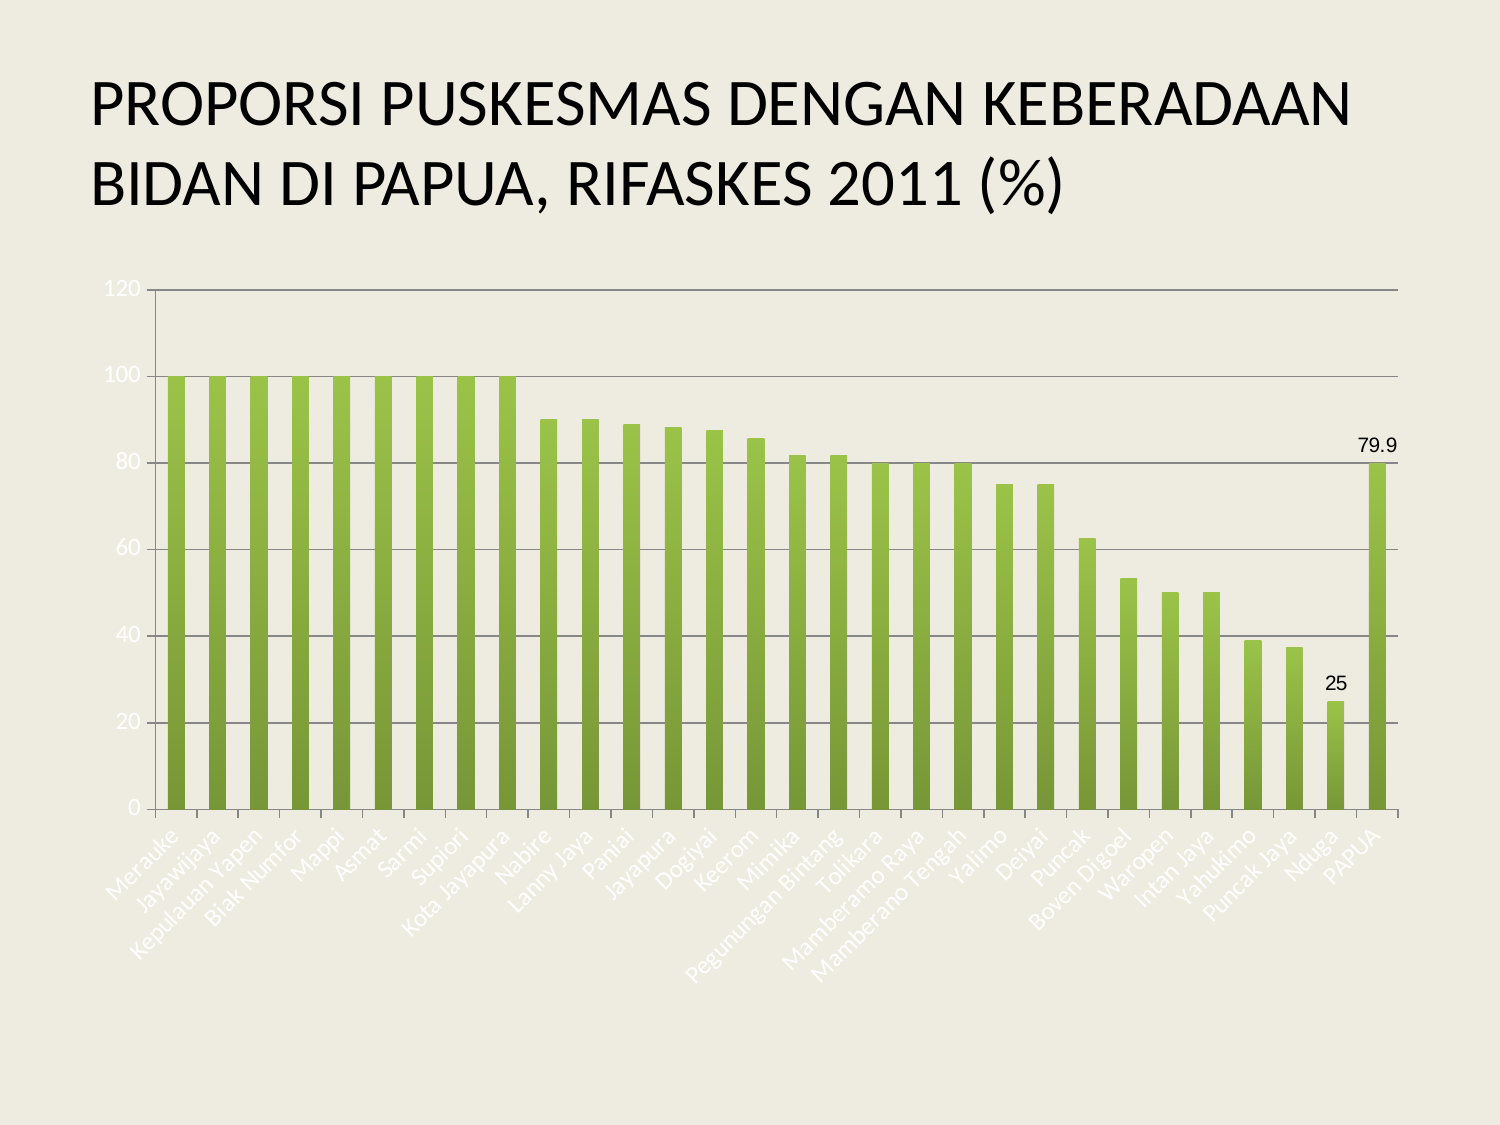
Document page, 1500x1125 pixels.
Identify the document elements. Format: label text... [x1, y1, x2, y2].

chart [74, 262, 1426, 1006]
title PROPORSI PUSKESMAS DENGAN KEBERADAAN BIDAN DI PAPUA, RIFASKES 2011 (%) [75, 45, 1425, 233]
